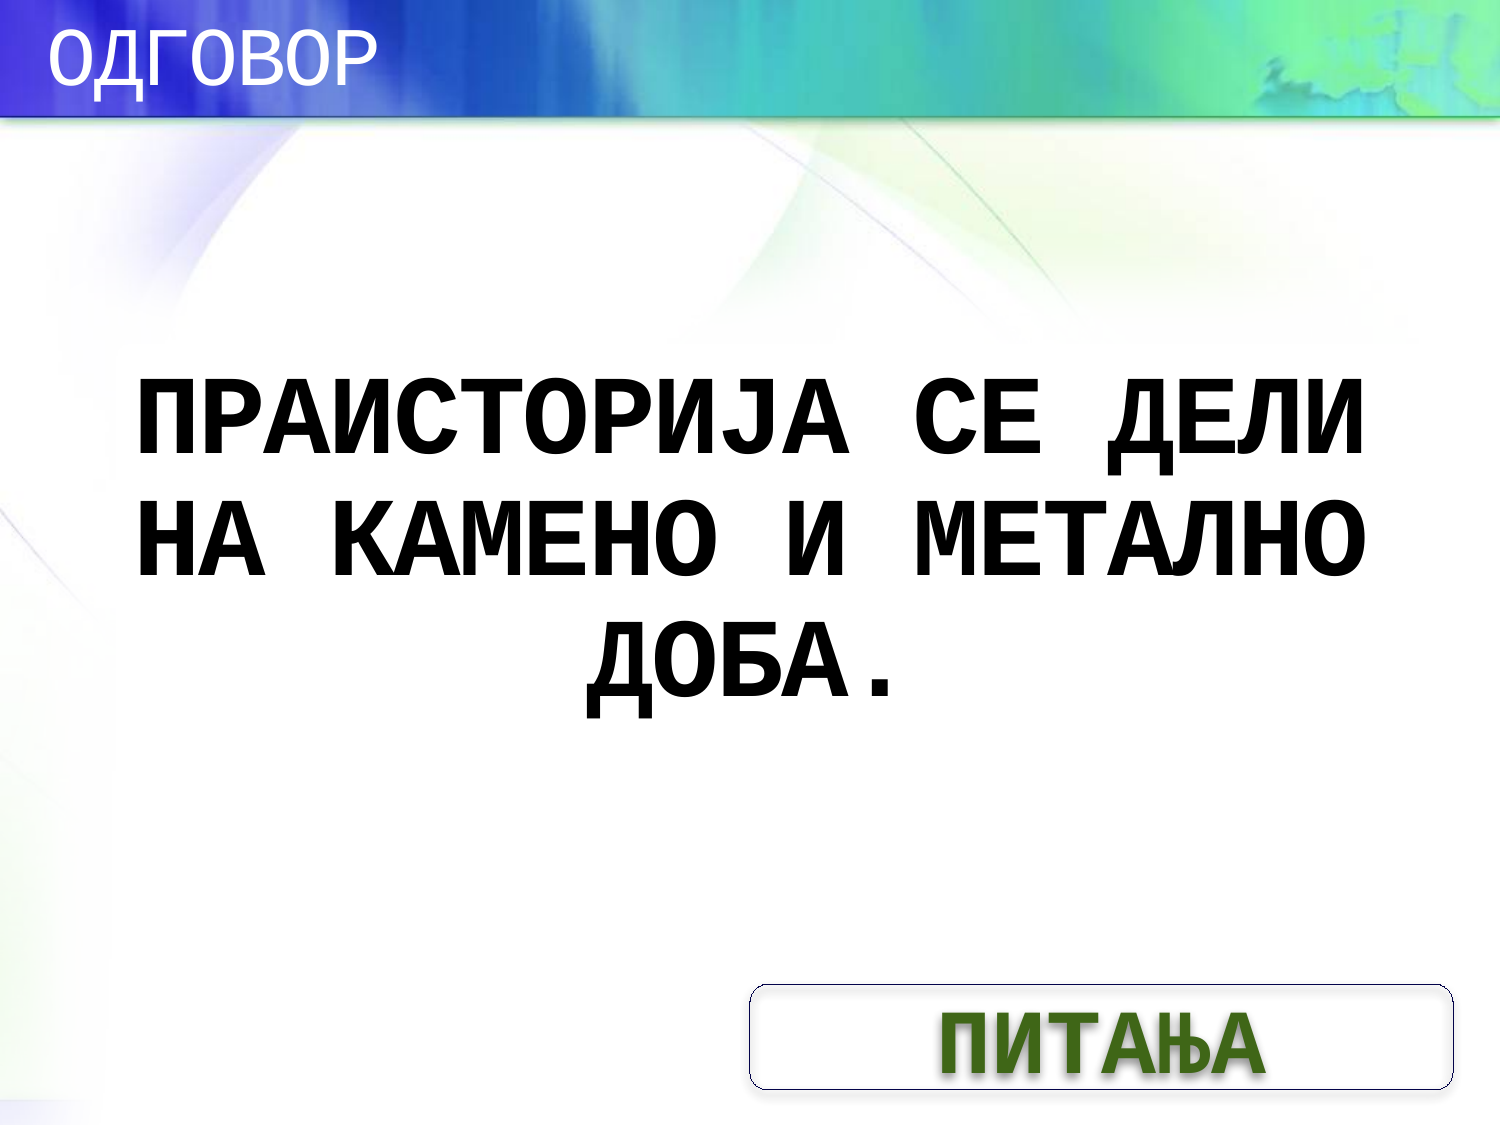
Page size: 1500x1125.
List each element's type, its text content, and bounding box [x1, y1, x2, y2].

text_box ОДГОВОР [46, 0, 774, 118]
picture [0, 0, 1500, 1125]
title ПРАИСТОРИЈА СЕ ДЕЛИ НА КАМЕНО И МЕТАЛНО ДОБА. [70, 164, 1430, 914]
text_box ПИТАЊА [749, 984, 1454, 1090]
